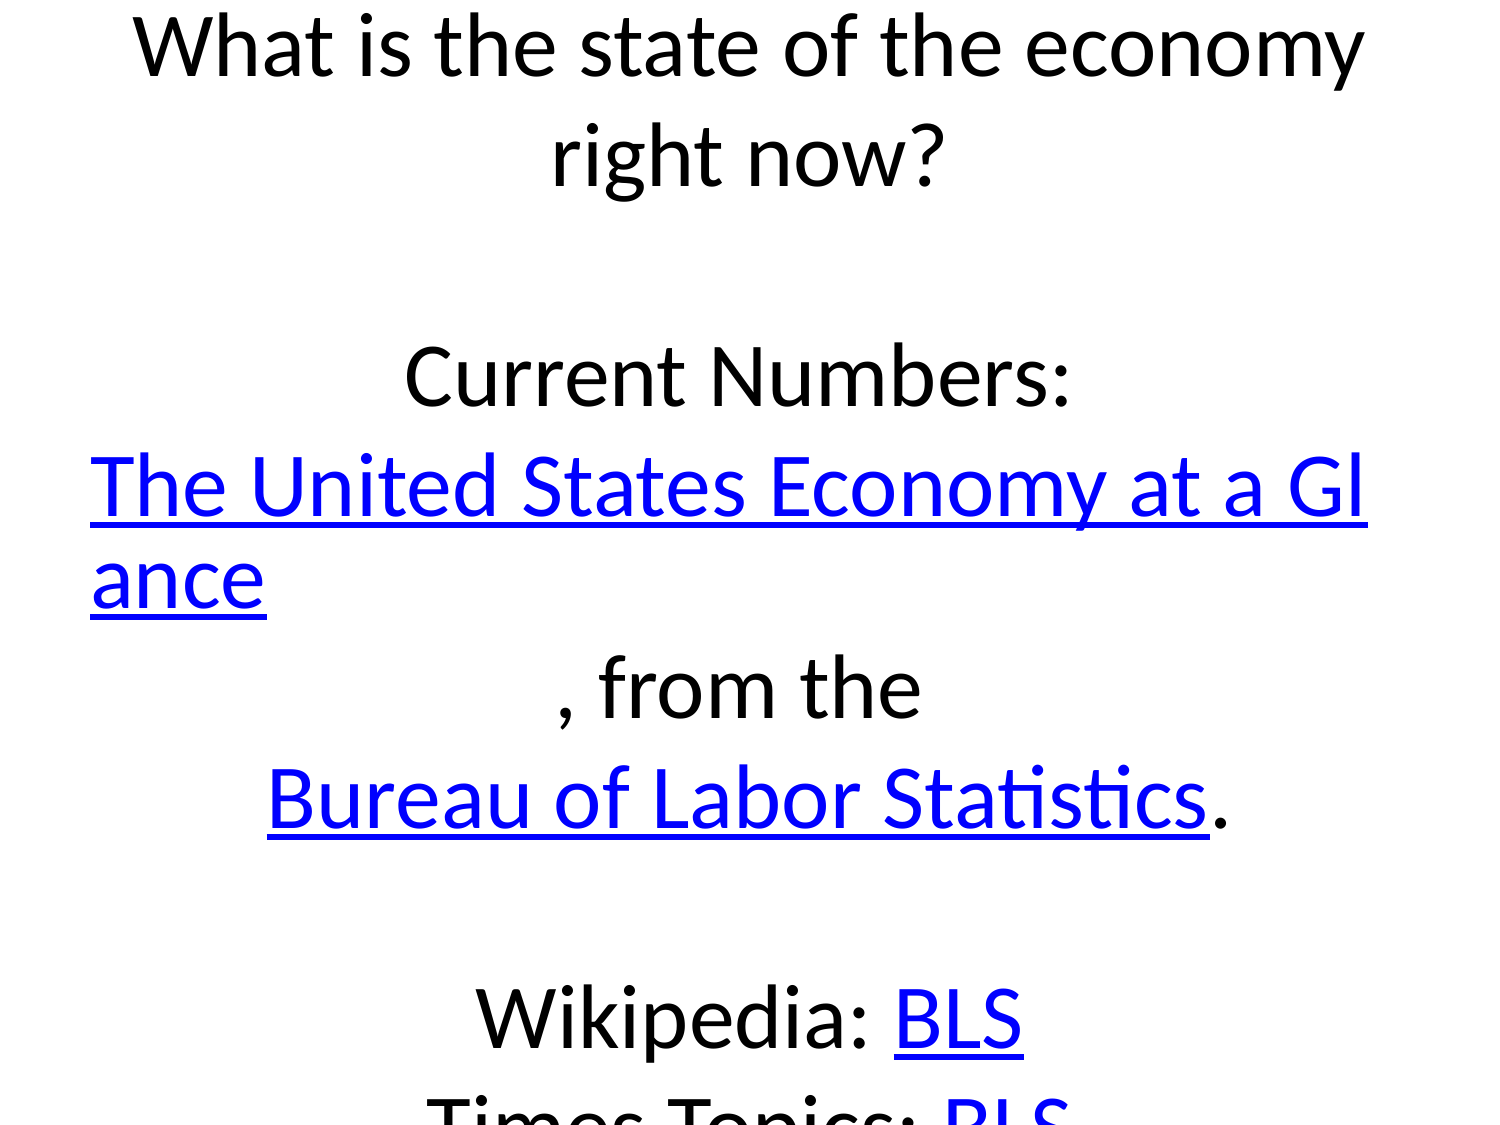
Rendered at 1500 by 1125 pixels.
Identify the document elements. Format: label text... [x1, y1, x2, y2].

title What is the state of the economy right now? Current Numbers: The United States Economy at a Glance, from the Bureau of Labor Statistics. Wikipedia: BLS Times Topics: BLS [74, 44, 1426, 1026]
